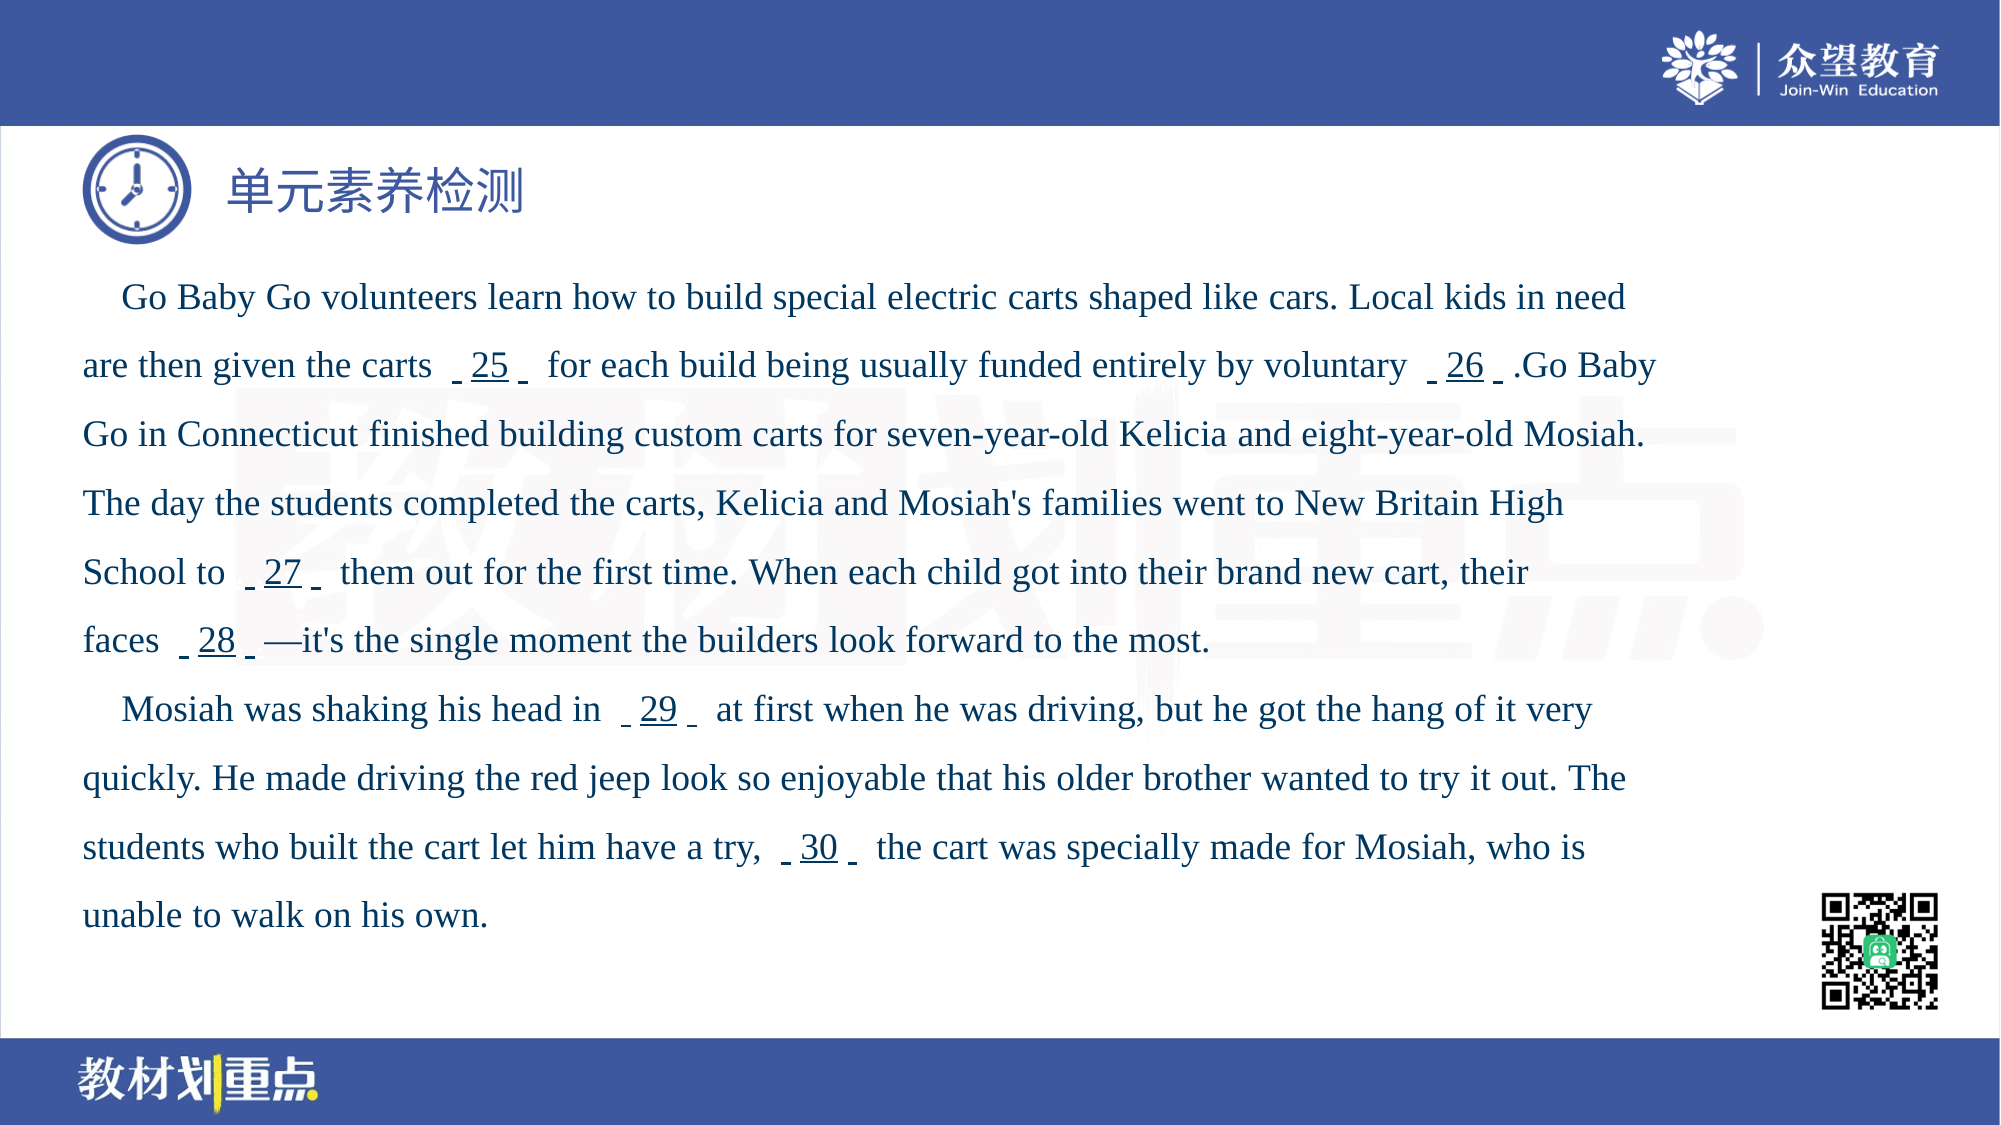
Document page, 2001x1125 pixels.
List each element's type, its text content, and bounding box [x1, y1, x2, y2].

picture [0, 0, 2000, 1125]
text_box Go Baby Go volunteers learn how to build special electric carts shaped like cars. Local kids in need are then given the carts . .25. . for each build being usually funded entirely by voluntary . .26. ..Go Baby Go in Connecticut finished building custom carts for seven-year-old Kelicia and eight-year-old Mosiah. The day the students completed the carts, Kelicia and Mosiah's families went to New Britain High School to . .27. . them out for the first time. When each child got into their brand new cart, their faces . .28. .—it's the single moment the builders look forward to the most. Mosiah was shaking his head in . .29. . at first when he was driving, but he got the hang of it very quickly. He made driving the red jeep look so enjoyable that his older brother wanted to try it out. The students who built the cart let him have a try, . .30. . the cart was specially made for Mosiah, who is unable to walk on his own. [82, 247, 1817, 936]
